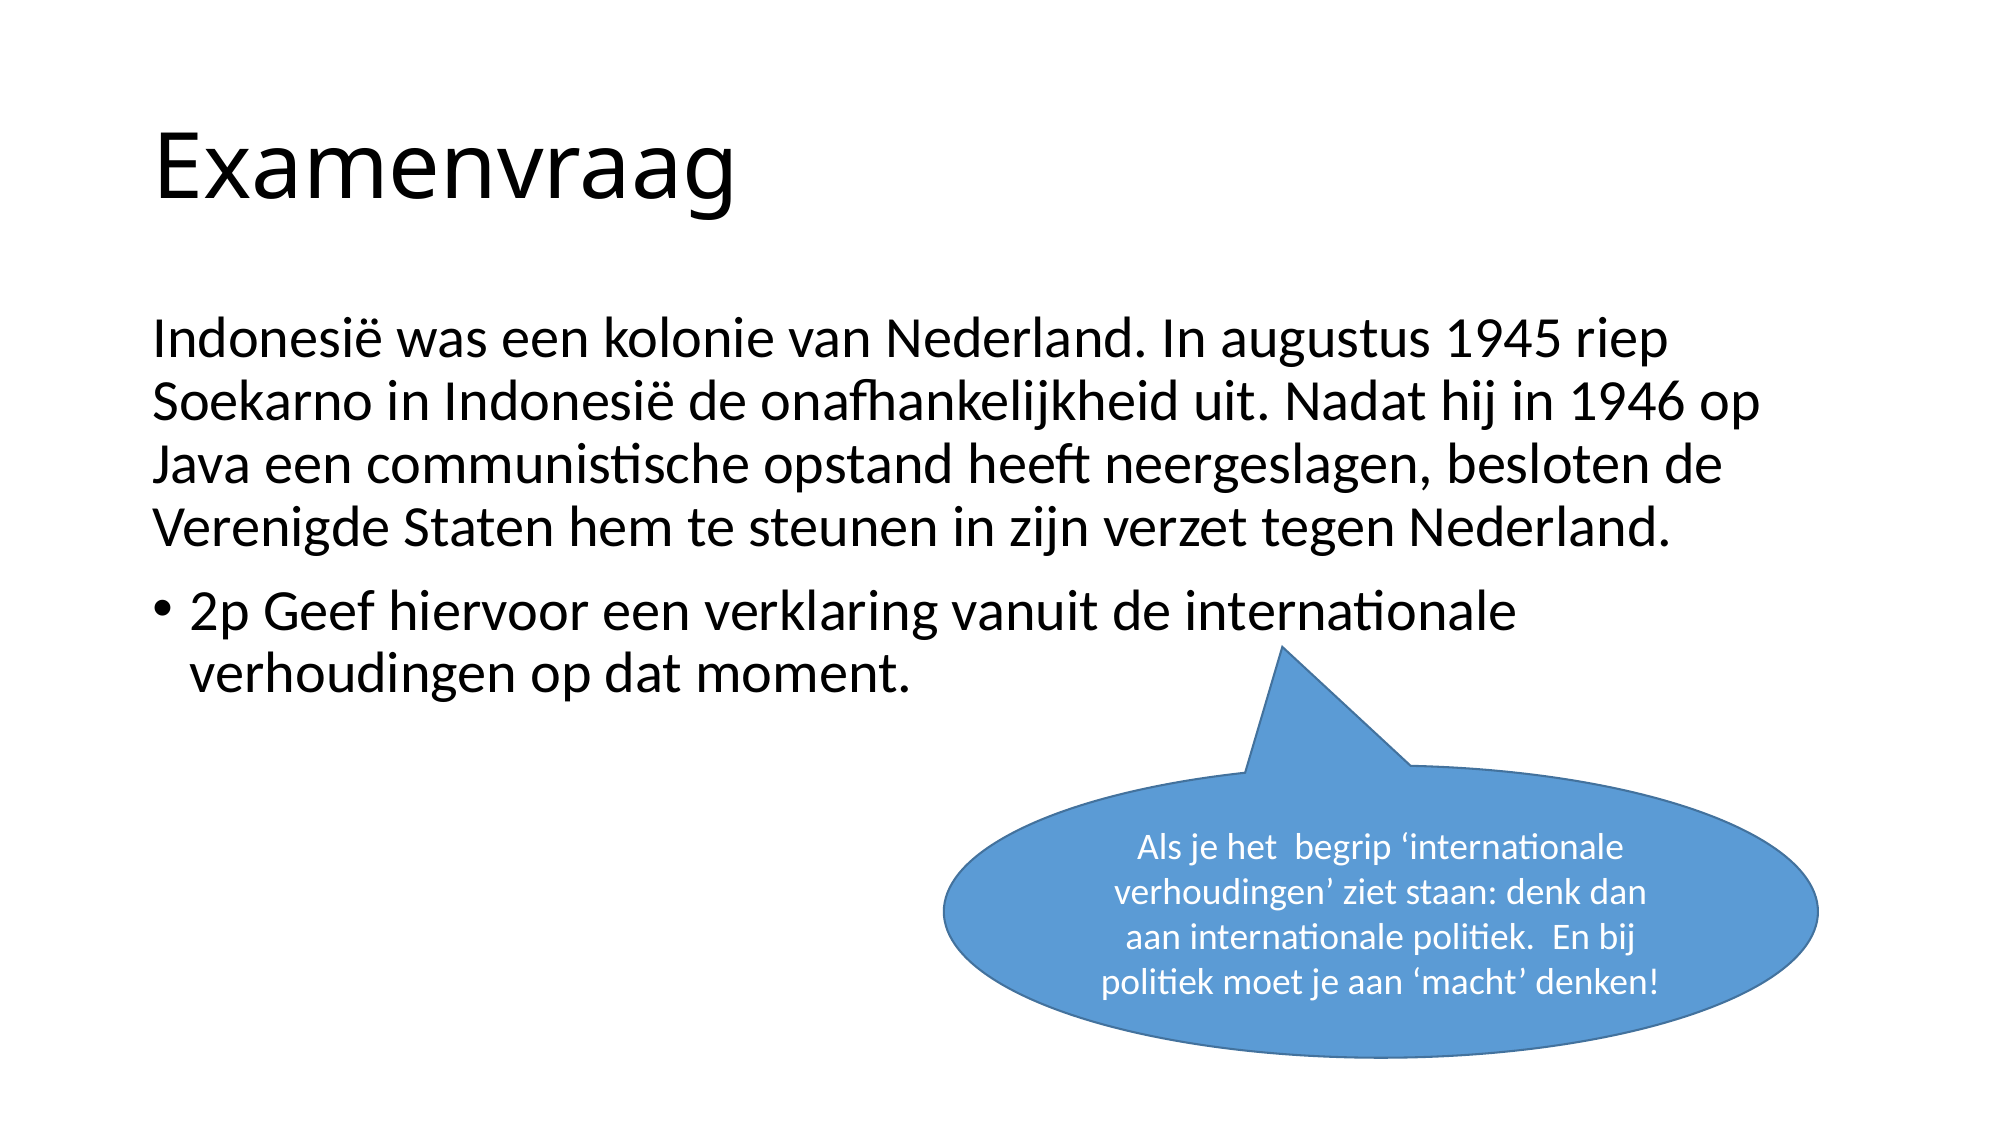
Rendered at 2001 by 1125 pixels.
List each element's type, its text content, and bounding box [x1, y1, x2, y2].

title Examenvraag [137, 59, 1863, 278]
list Indonesië was een kolonie van Nederland. In augustus 1945 riep Soekarno in Indonesië de onafhankelijkheid uit. Nadat hij in 1946 op Java een communistische opstand heeft neergeslagen, besloten de Verenigde Staten hem te steunen in zijn verzet tegen Nederland. 2p Geef hiervoor een verklaring vanuit de internationale verhoudingen op dat moment. [137, 299, 1863, 1014]
text_box Als je het begrip ‘internationale verhoudingen’ ziet staan: denk dan aan internationale politiek. En bij politiek moet je aan ‘macht’ denken! [942, 644, 1819, 1059]
